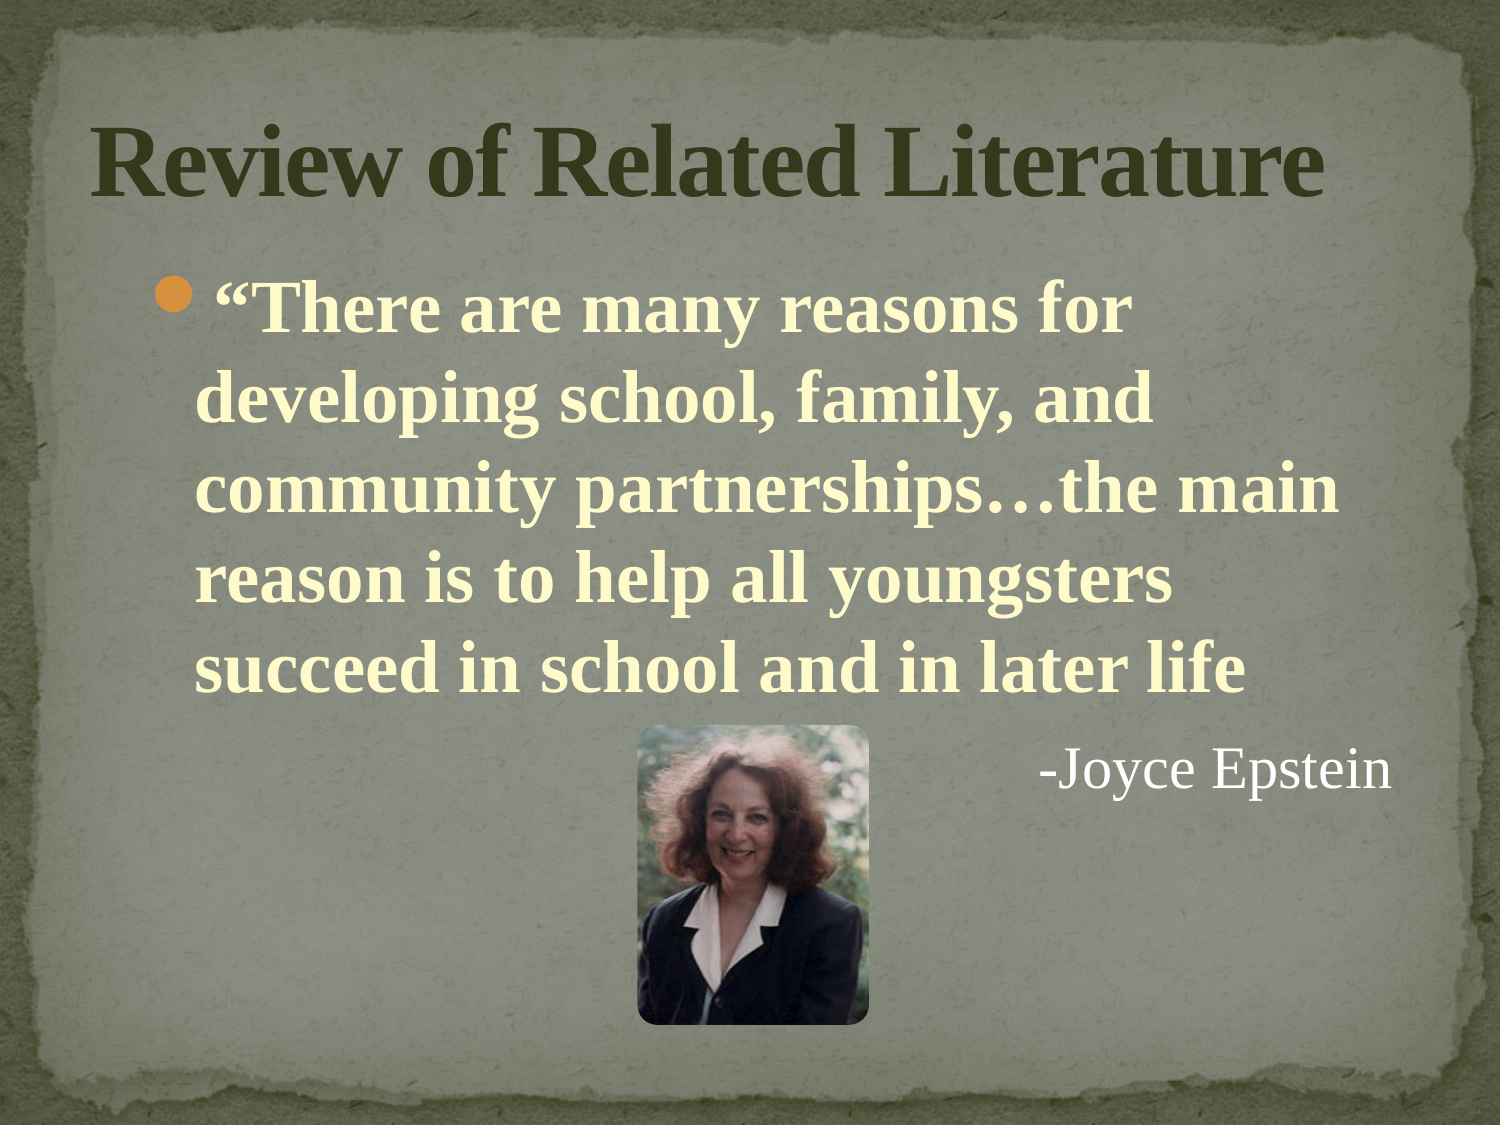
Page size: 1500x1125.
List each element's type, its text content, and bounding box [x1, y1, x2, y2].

picture [637, 724, 869, 1025]
title Review of Related Literature [74, 24, 1425, 225]
list “There are many reasons for developing school, family, and community partnerships…the main reason is to help all youngsters succeed in school and in later life -Joyce Epstein [75, 249, 1425, 1000]
